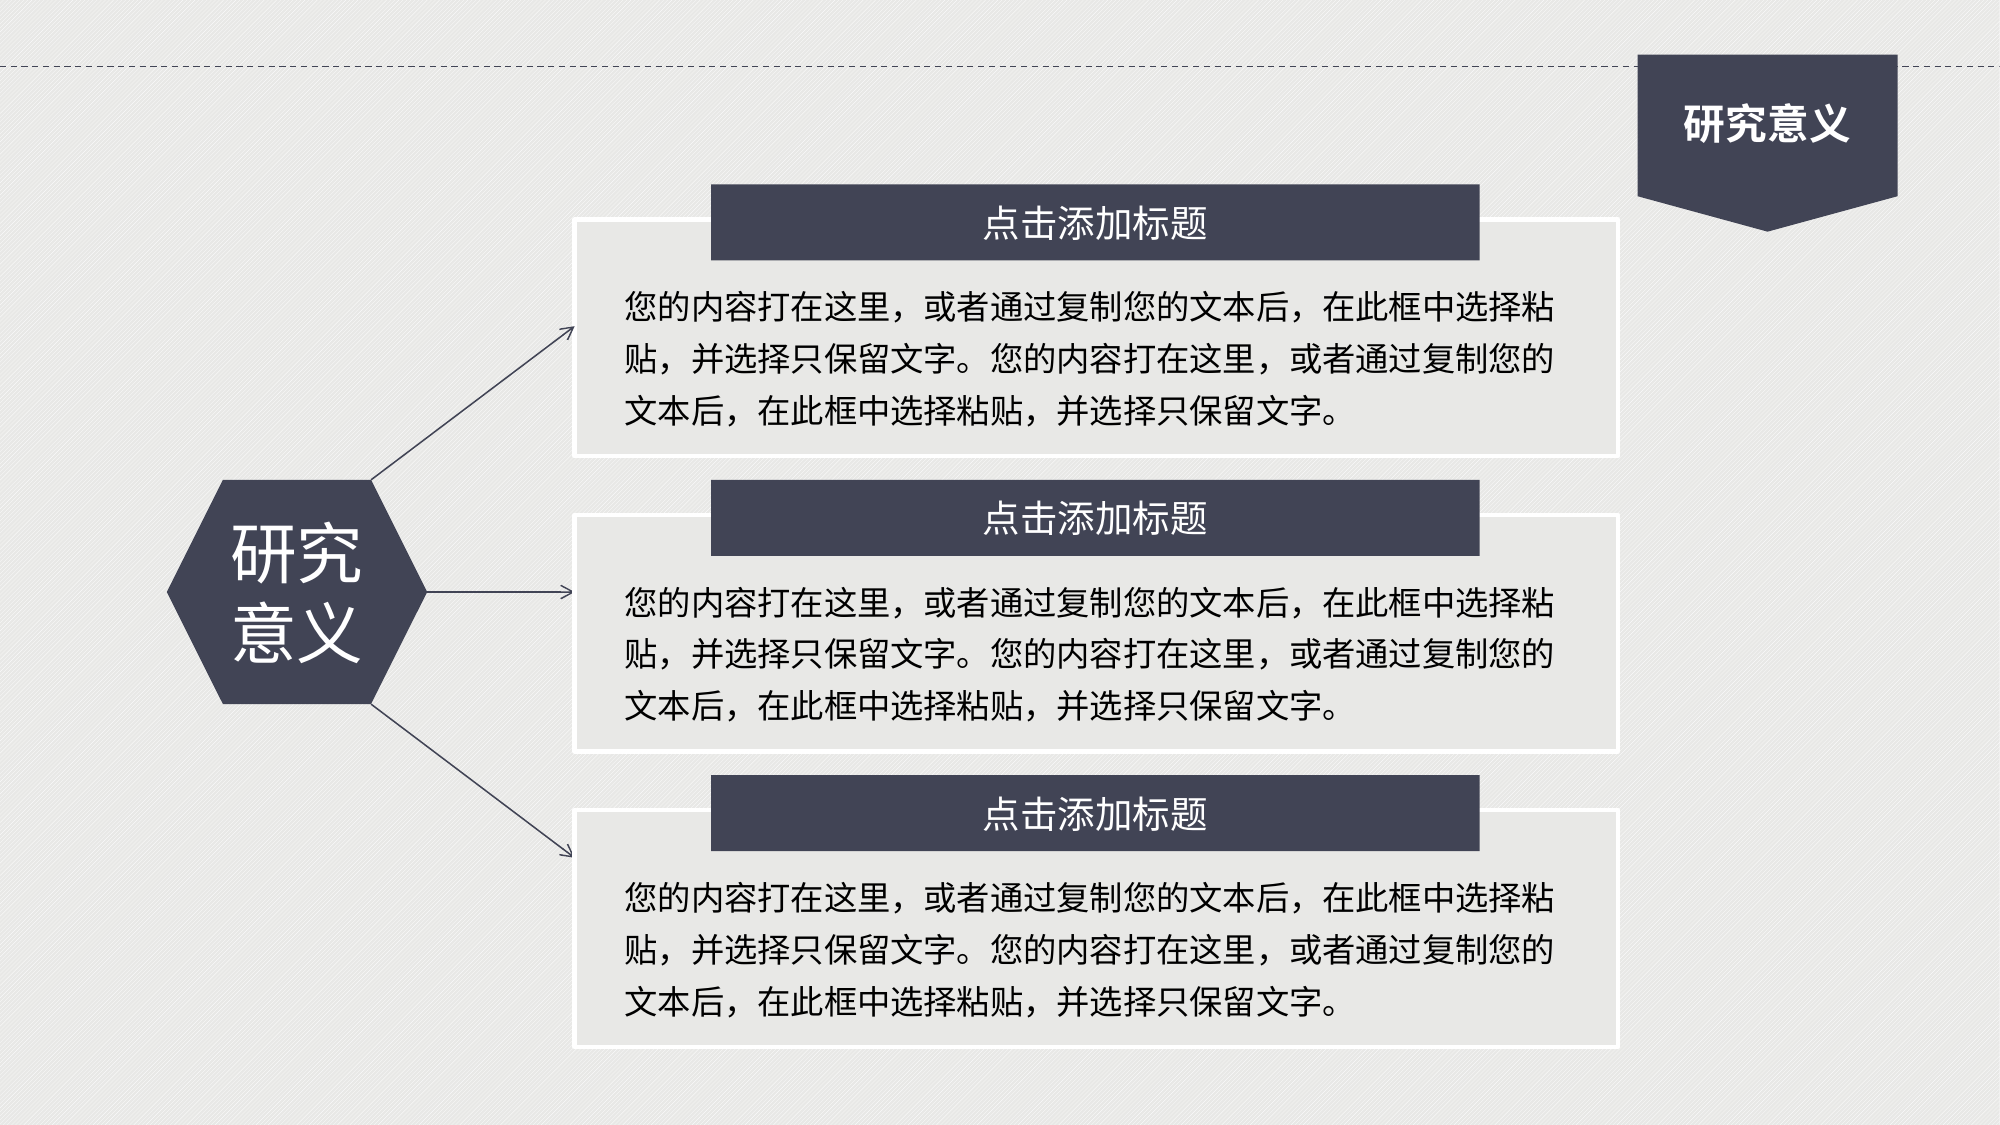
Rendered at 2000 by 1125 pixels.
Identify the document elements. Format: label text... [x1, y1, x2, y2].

text_box 研究意义 [1669, 90, 1866, 155]
text_box [1635, 52, 1900, 65]
text_box 您的内容打在这里，或者通过复制您的文本后，在此框中选择粘贴，并选择只保留文字。您的内容打在这里，或者通过复制您的文本后，在此框中选择粘贴，并选择只保留文字。 [609, 267, 1603, 438]
text_box 点击添加标题 [709, 773, 1482, 853]
text_box [572, 513, 1620, 754]
text_box 您的内容打在这里，或者通过复制您的文本后，在此框中选择粘贴，并选择只保留文字。您的内容打在这里，或者通过复制您的文本后，在此框中选择粘贴，并选择只保留文字。 [609, 562, 1603, 733]
text_box 点击添加标题 [709, 478, 1482, 558]
text_box [1635, 78, 1900, 234]
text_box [370, 325, 575, 480]
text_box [370, 703, 575, 858]
text_box [572, 808, 1620, 1049]
text_box 您的内容打在这里，或者通过复制您的文本后，在此框中选择粘贴，并选择只保留文字。您的内容打在这里，或者通过复制您的文本后，在此框中选择粘贴，并选择只保留文字。 [609, 857, 1603, 1029]
text_box [572, 217, 1620, 458]
text_box 研究意义 [164, 477, 430, 707]
text_box 点击添加标题 [709, 182, 1482, 263]
